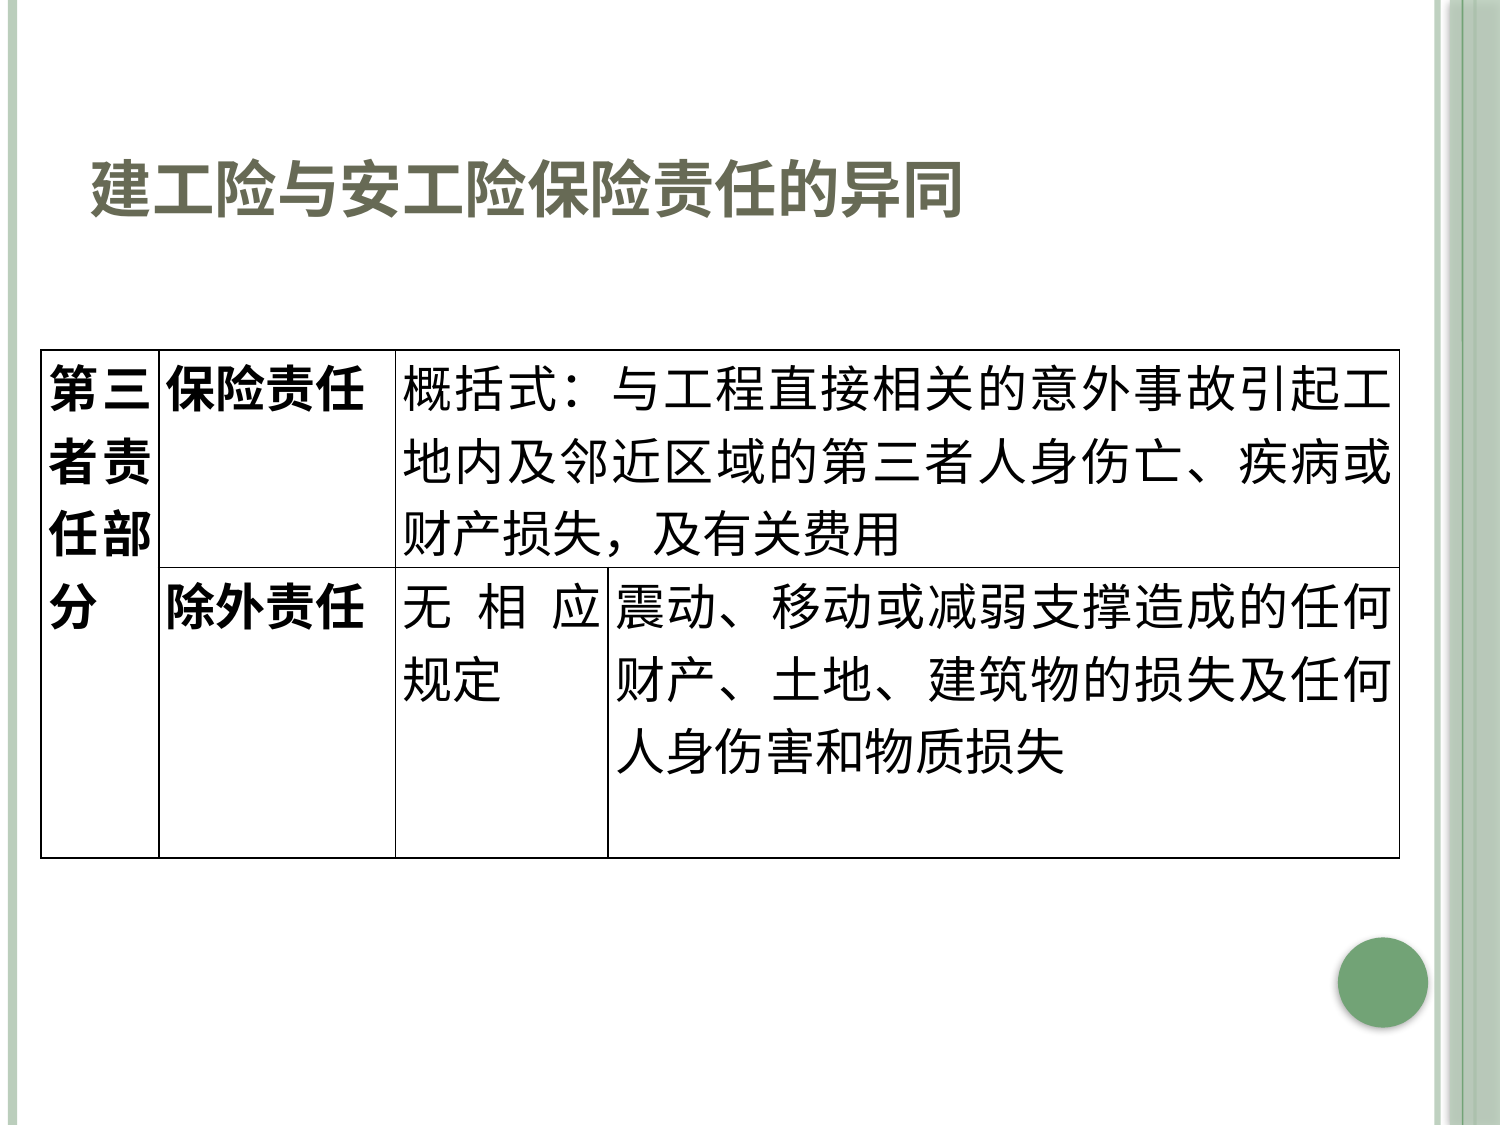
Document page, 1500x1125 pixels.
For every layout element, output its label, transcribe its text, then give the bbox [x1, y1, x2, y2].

table_cell 无相应规定 [396, 568, 607, 857]
table_cell 震动、移动或减弱支撑造成的任何财产、土地、建筑物的损失及任何人身伤害和物质损失 [609, 568, 1399, 857]
title 建工险与安工险保险责任的异同 [75, 45, 1425, 233]
table_header 保险责任 [160, 351, 395, 567]
table_header 第三者责任部分 [42, 351, 158, 857]
table_cell 除外责任 [160, 568, 395, 857]
table_header 概括式：与工程直接相关的意外事故引起工地内及邻近区域的第三者人身伤亡、疾病或财产损失，及有关费用 [396, 351, 1399, 567]
